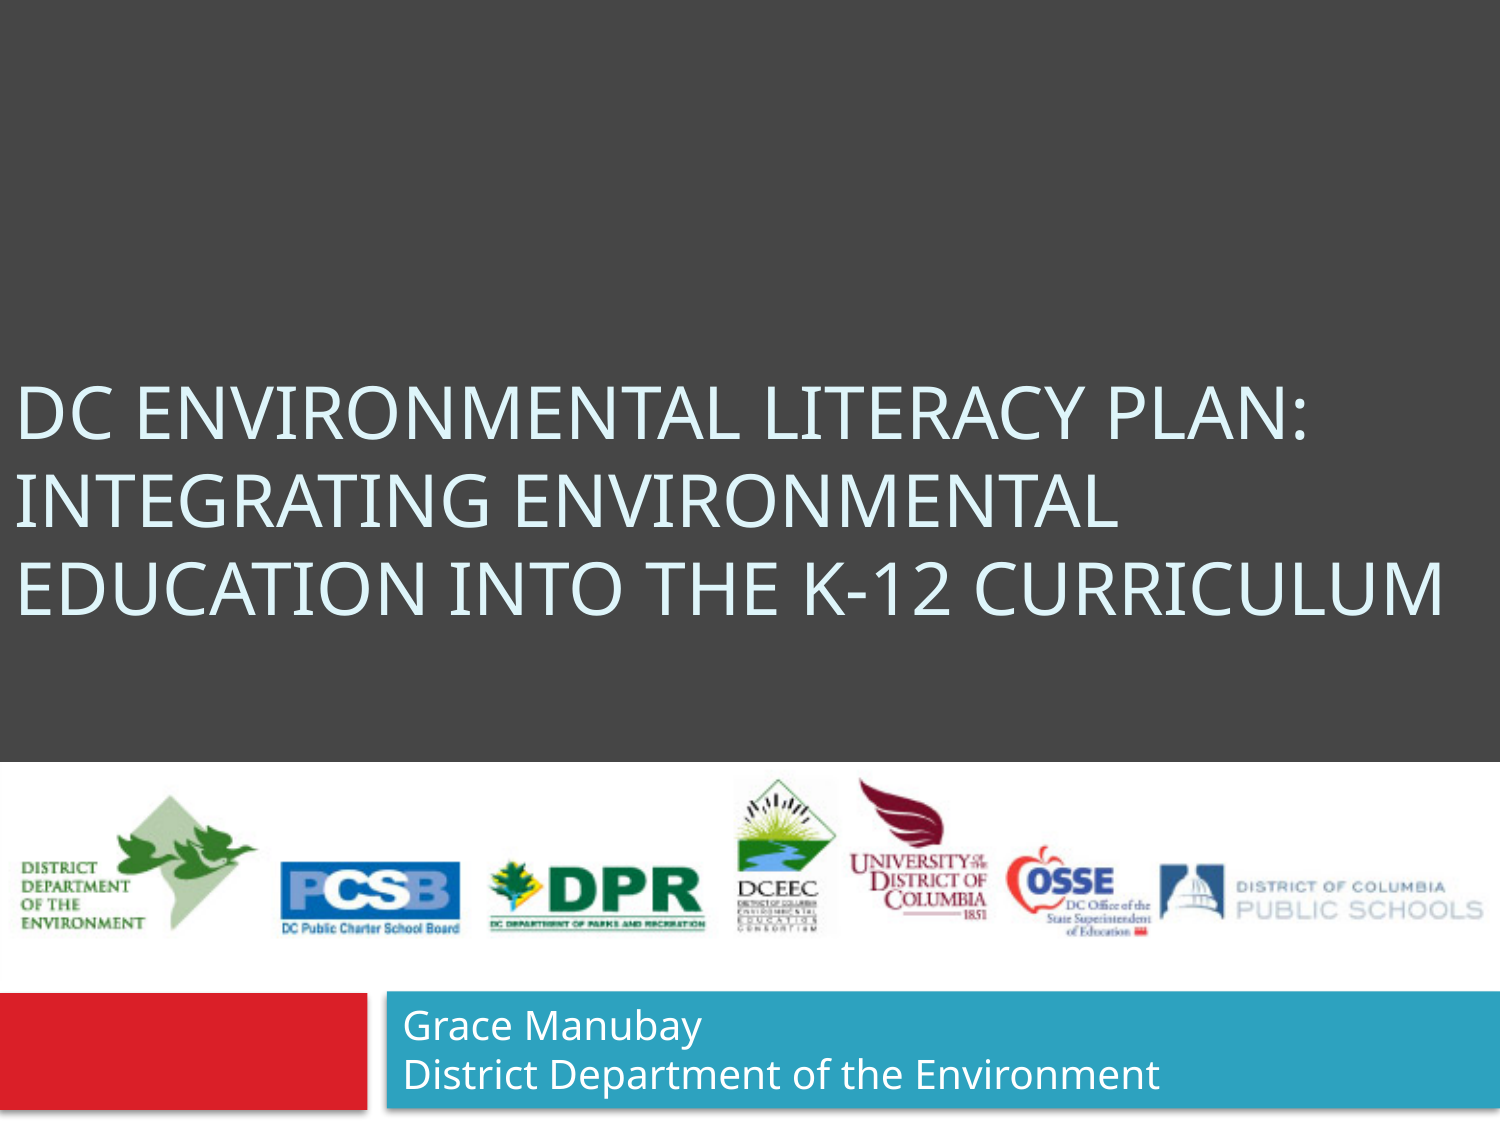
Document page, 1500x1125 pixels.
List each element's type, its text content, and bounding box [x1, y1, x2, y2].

subtitle Grace Manubay District Department of the Environment [387, 992, 1488, 1105]
picture [0, 762, 1500, 981]
title DC Environmental Literacy Plan: Integrating Environmental Education into the K-12 Curriculum [0, 262, 1500, 638]
